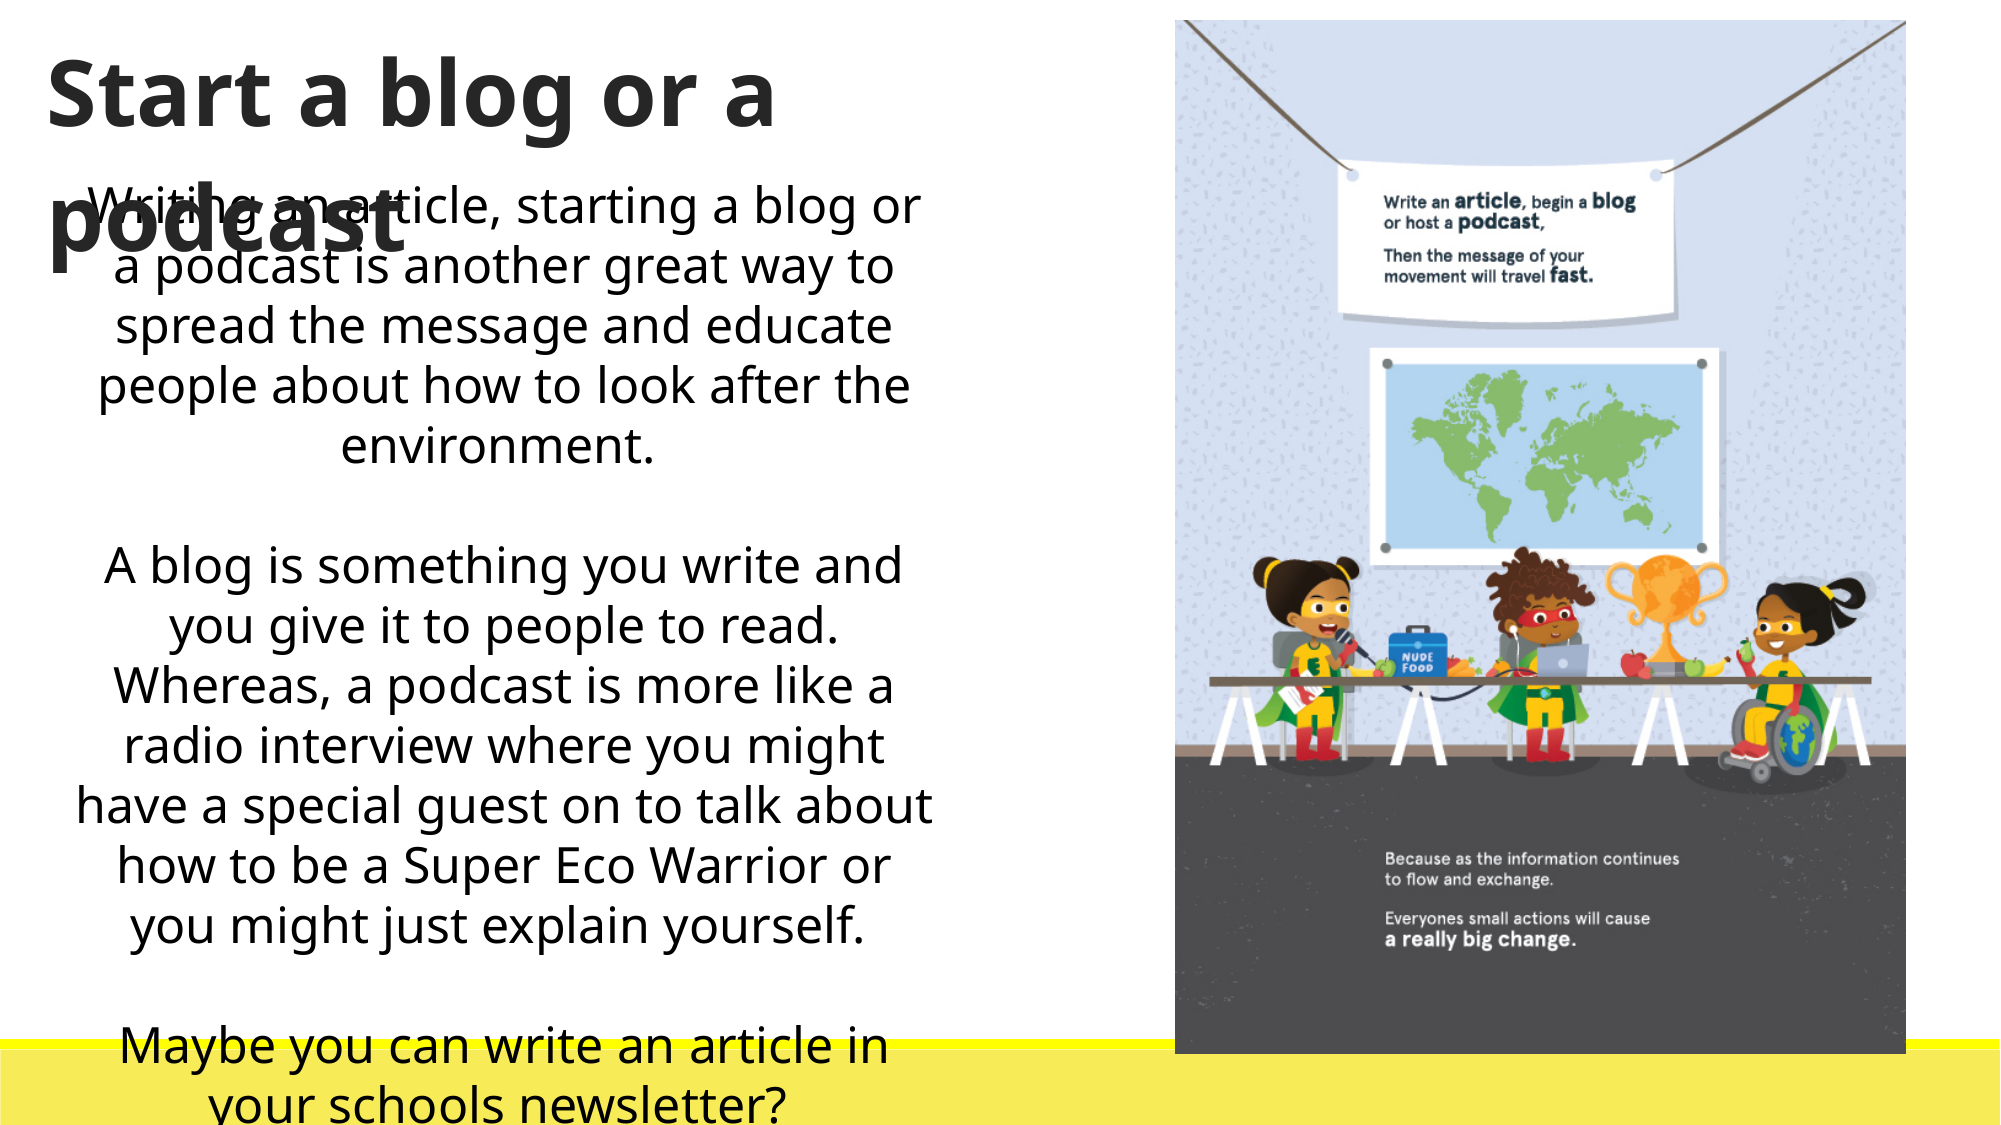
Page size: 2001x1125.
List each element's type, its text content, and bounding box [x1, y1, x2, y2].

picture [1174, 19, 1906, 1054]
table_header Start a blog or a podcast [32, 21, 978, 256]
text_box Writing an article, starting a blog or a podcast is another great way to spread the message and educate people about how to look after the environment. A blog is something you write and you give it to people to read. Whereas, a podcast is more like a radio interview where you might have a special guest on to talk about how to be a Super Eco Warrior or you might just explain yourself. Maybe you can write an article in your schools newsletter? [57, 256, 953, 1125]
